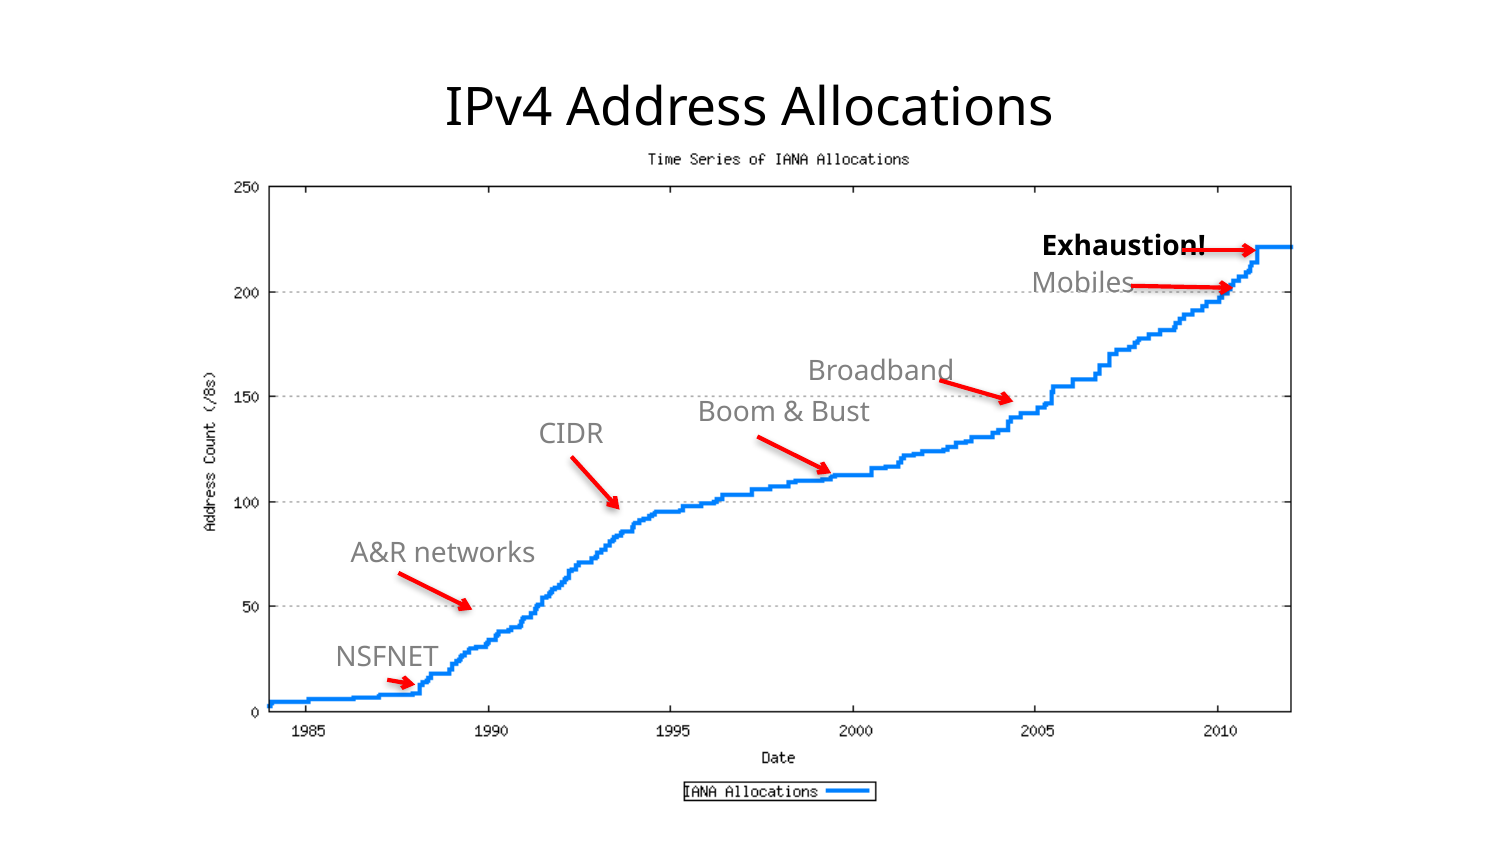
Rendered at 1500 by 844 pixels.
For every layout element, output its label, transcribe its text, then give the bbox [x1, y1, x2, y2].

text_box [571, 457, 620, 510]
picture [187, 131, 1313, 808]
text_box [757, 436, 832, 474]
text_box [1130, 285, 1234, 289]
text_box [398, 572, 473, 610]
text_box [387, 680, 416, 685]
title IPv4 Address Allocations [75, 33, 1425, 175]
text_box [939, 379, 1014, 402]
